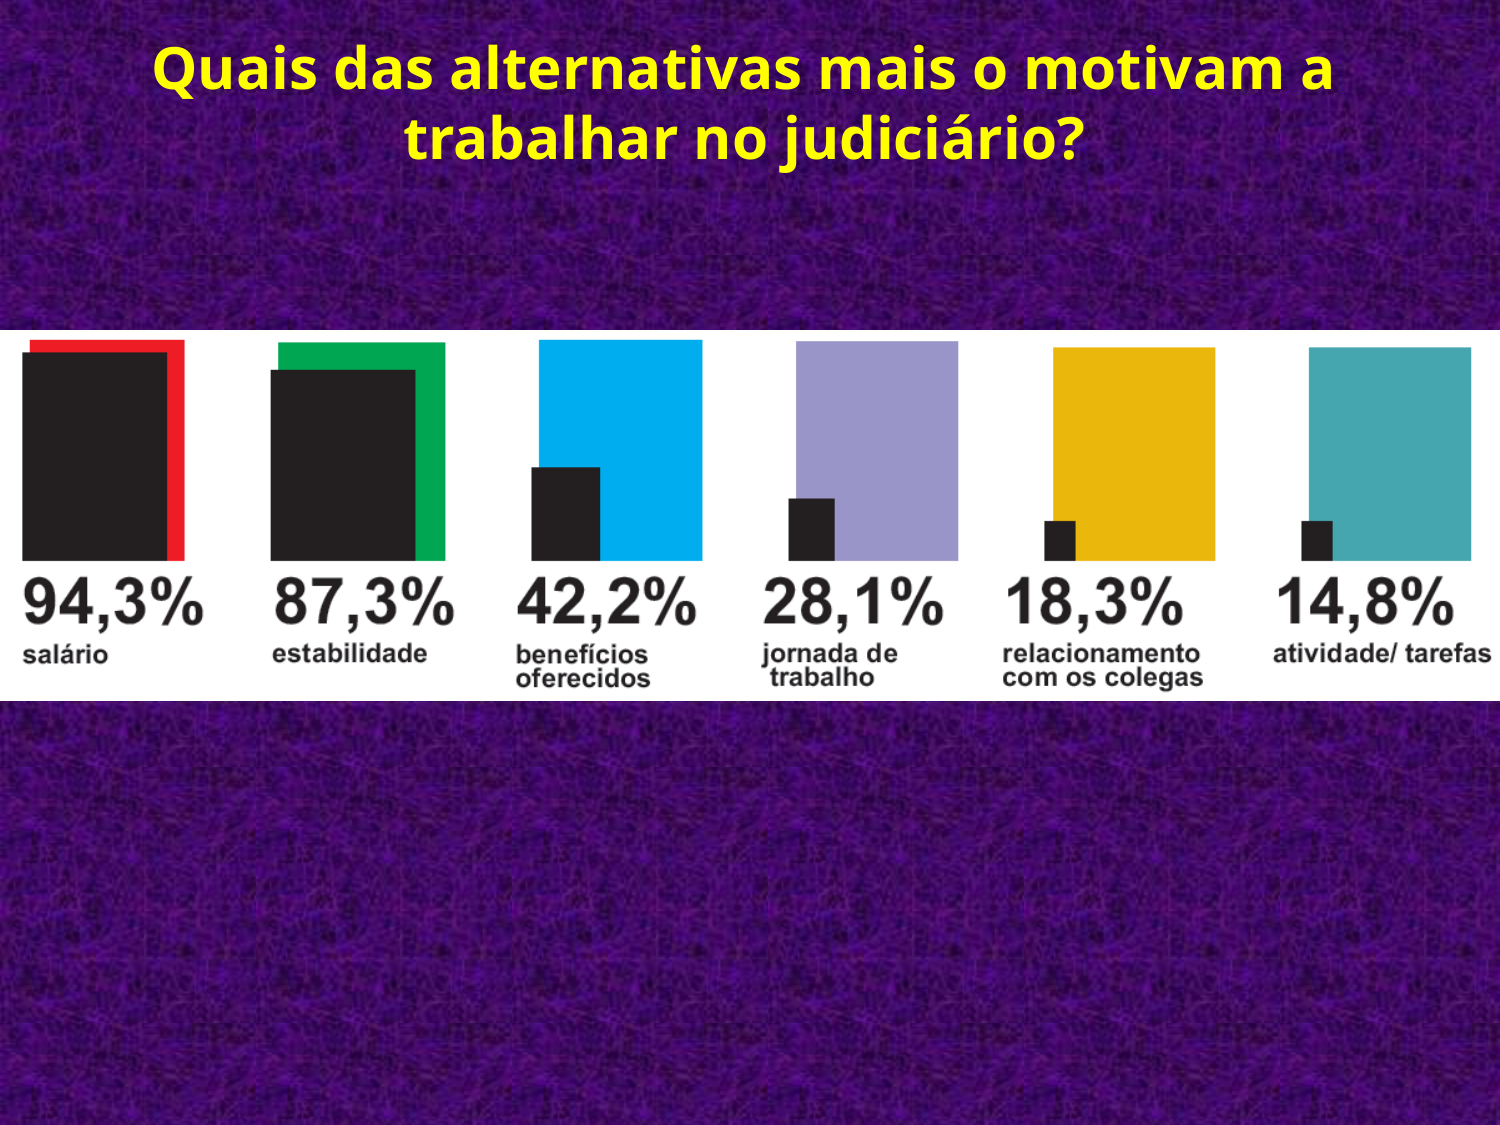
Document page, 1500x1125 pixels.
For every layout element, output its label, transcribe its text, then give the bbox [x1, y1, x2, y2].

picture [0, 0, 1500, 1125]
text_box Quais das alternativas mais o motivam a trabalhar no judiciário? [88, 23, 1400, 179]
